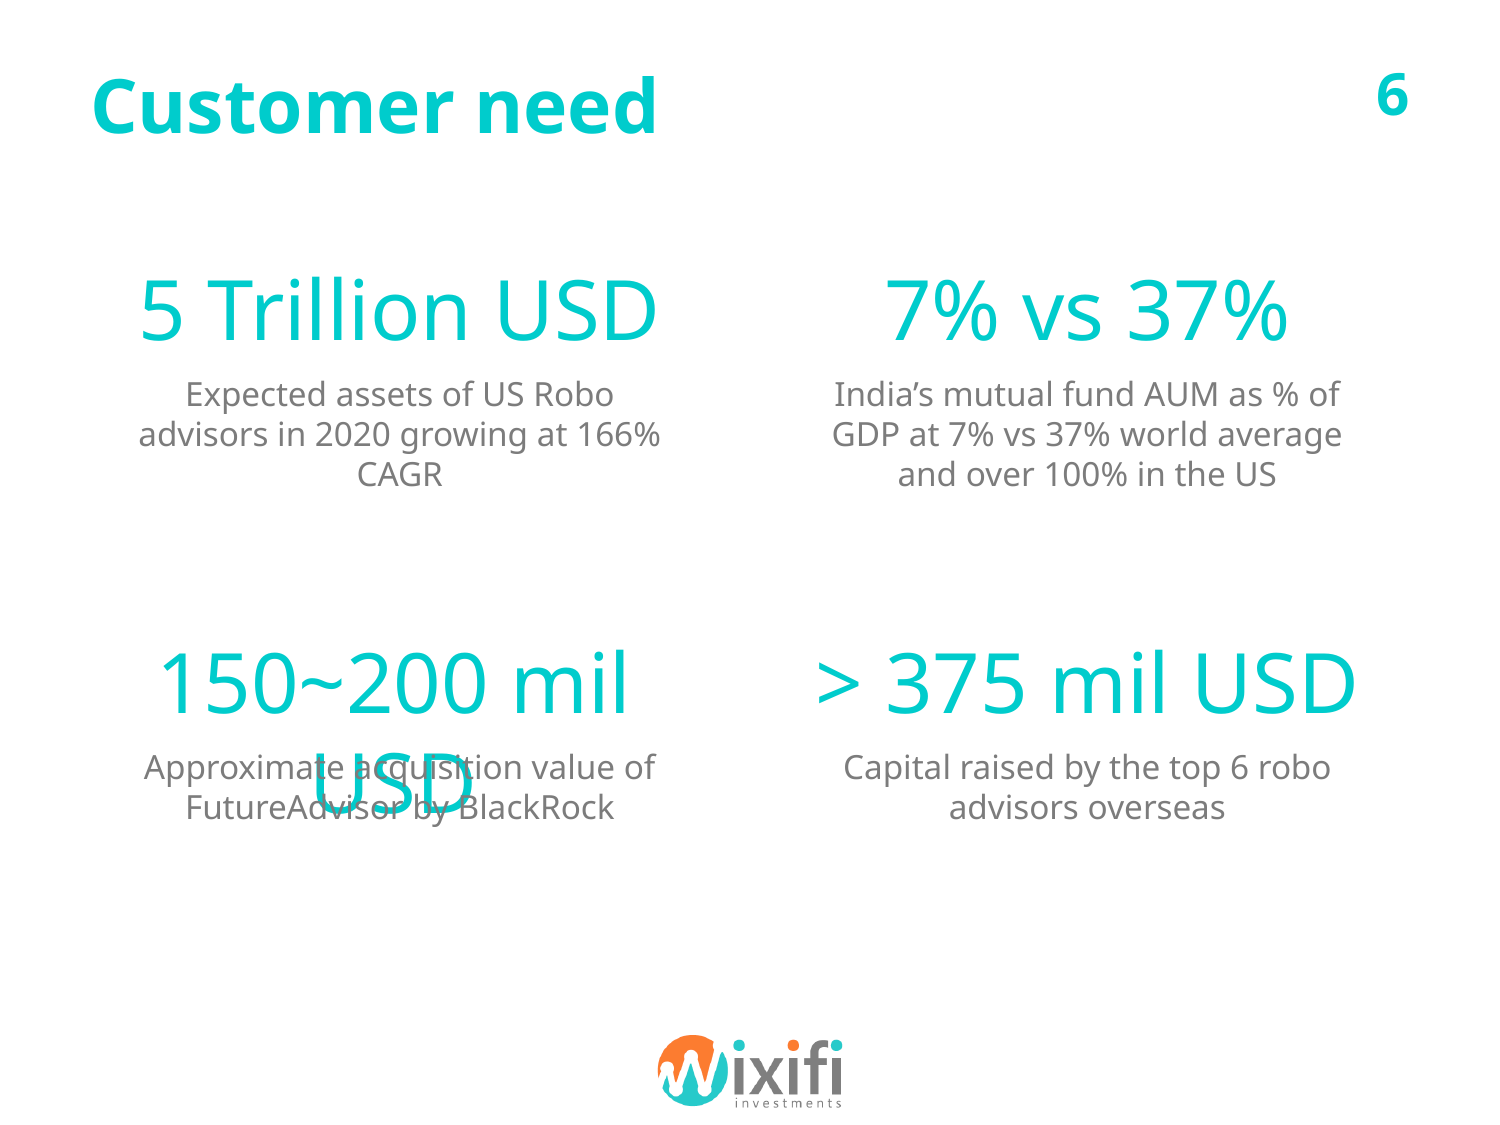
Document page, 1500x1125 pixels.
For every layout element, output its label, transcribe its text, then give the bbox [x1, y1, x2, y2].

text_box Approximate acquisition value of FutureAdvisor by BlackRock [112, 738, 688, 834]
text_box Expected assets of US Robo advisors in 2020 growing at 166% CAGR [112, 366, 688, 501]
title Customer need [75, 45, 1025, 163]
text_box 5 Trillion USD [112, 249, 688, 365]
picture [650, 1029, 850, 1113]
text_box 7% vs 37% [800, 249, 1375, 365]
text_box Capital raised by the top 6 robo advisors overseas [800, 738, 1375, 834]
text_box > 375 mil USD [800, 622, 1375, 738]
text_box 150~200 mil USD [49, 622, 738, 838]
text_box India’s mutual fund AUM as % of GDP at 7% vs 37% world average and over 100% in the US [800, 366, 1375, 501]
slide_number 6 [1312, 50, 1425, 138]
